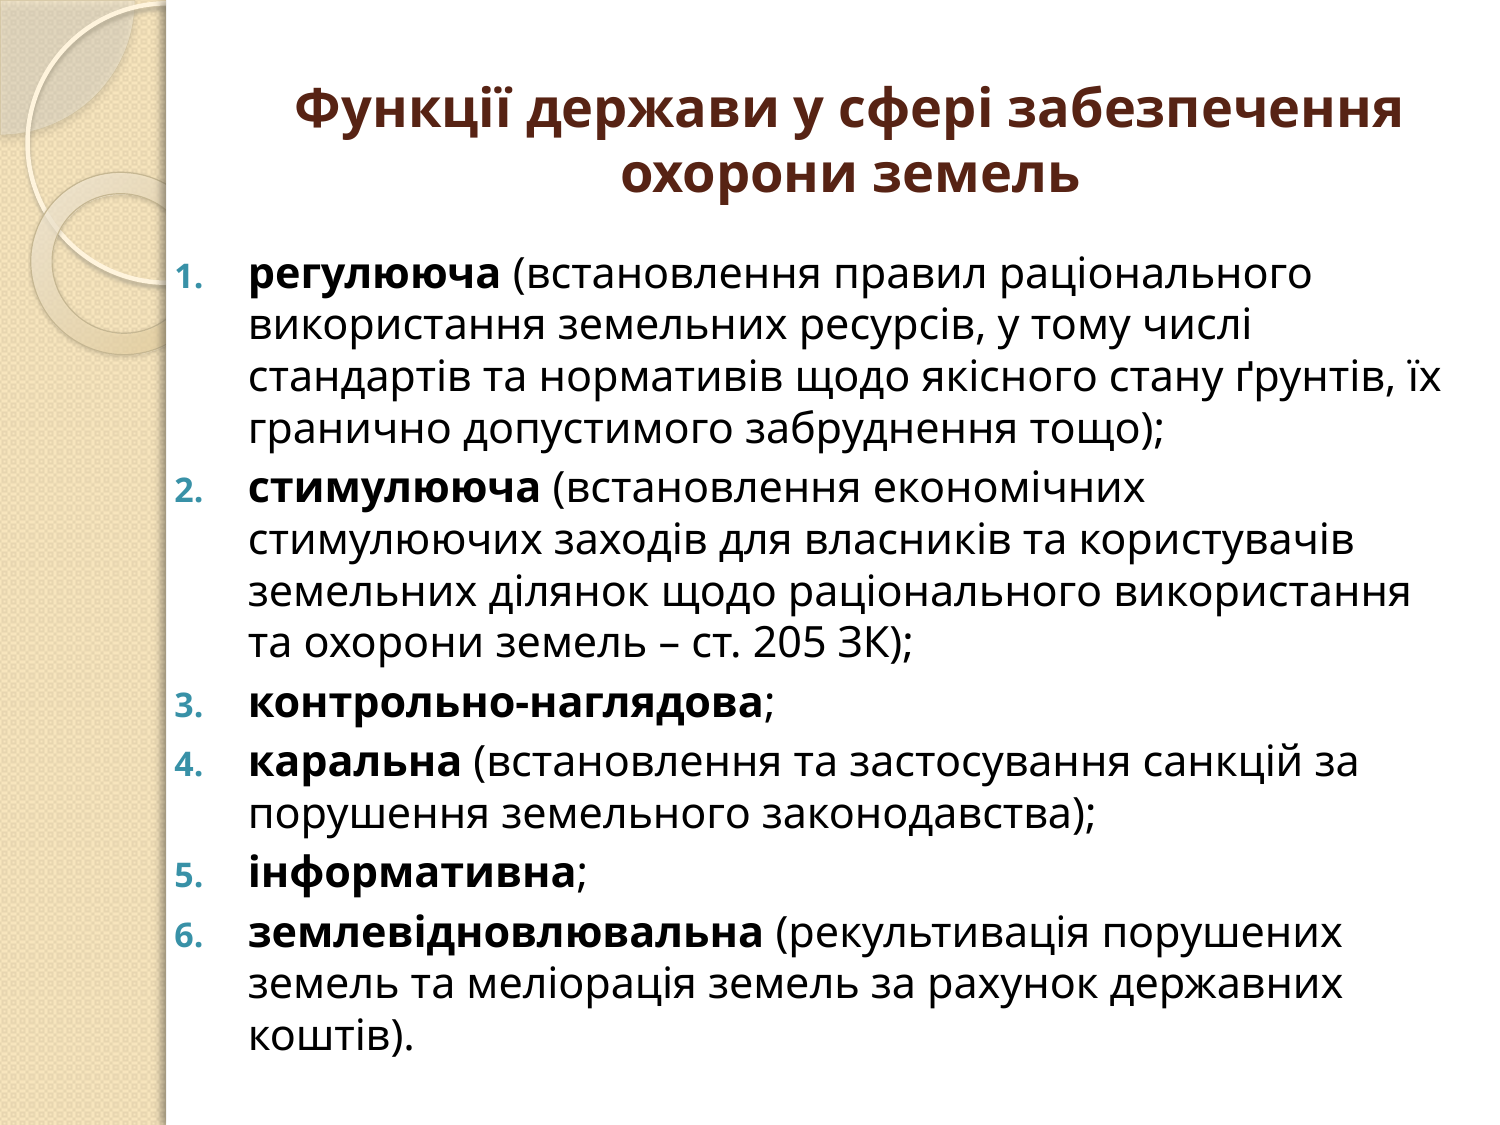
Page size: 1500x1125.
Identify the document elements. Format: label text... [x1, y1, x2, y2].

list регулююча (встановлення правил раціонального використання земельних ресурсів, у тому числі стандартів та нормативів щодо якісного стану ґрунтів, їх гранично допустимого забруднення тощо); стимулююча (встановлення економічних стимулюючих заходів для власників та користувачів земельних ділянок щодо раціонального використання та охорони земель – ст. 205 ЗК); контрольно-наглядова; каральна (встановлення та застосування санкцій за порушення земельного законодавства); інформативна; землевідновлювальна (рекультивація порушених земель та меліорація земель за рахунок державних коштів). [147, 237, 1466, 1083]
title Функції держави у сфері забезпечення охорони земель [235, 45, 1466, 233]
